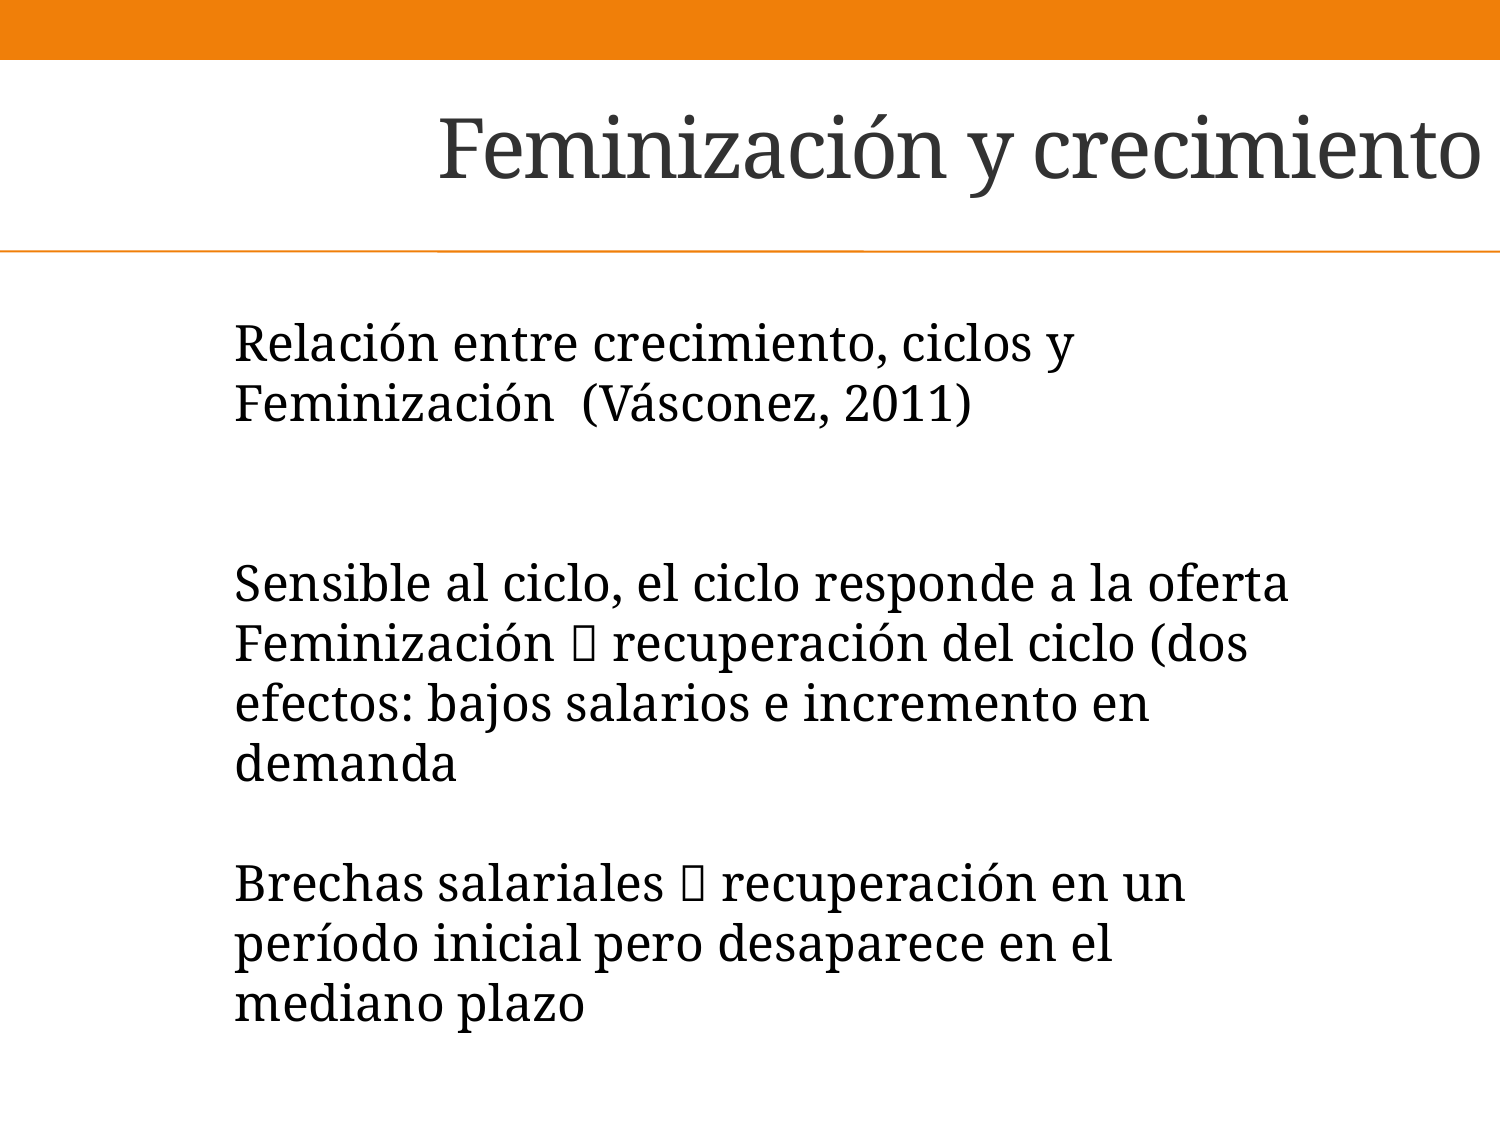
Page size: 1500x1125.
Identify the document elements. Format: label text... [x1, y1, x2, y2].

title Feminización y crecimiento [150, 64, 1500, 227]
text_box Relación entre crecimiento, ciclos y Feminización (Vásconez, 2011) Sensible al ciclo, el ciclo responde a la oferta Feminización  recuperación del ciclo (dos efectos: bajos salarios e incremento en demanda Brechas salariales  recuperación en un período inicial pero desaparece en el mediano plazo [220, 304, 1341, 1040]
